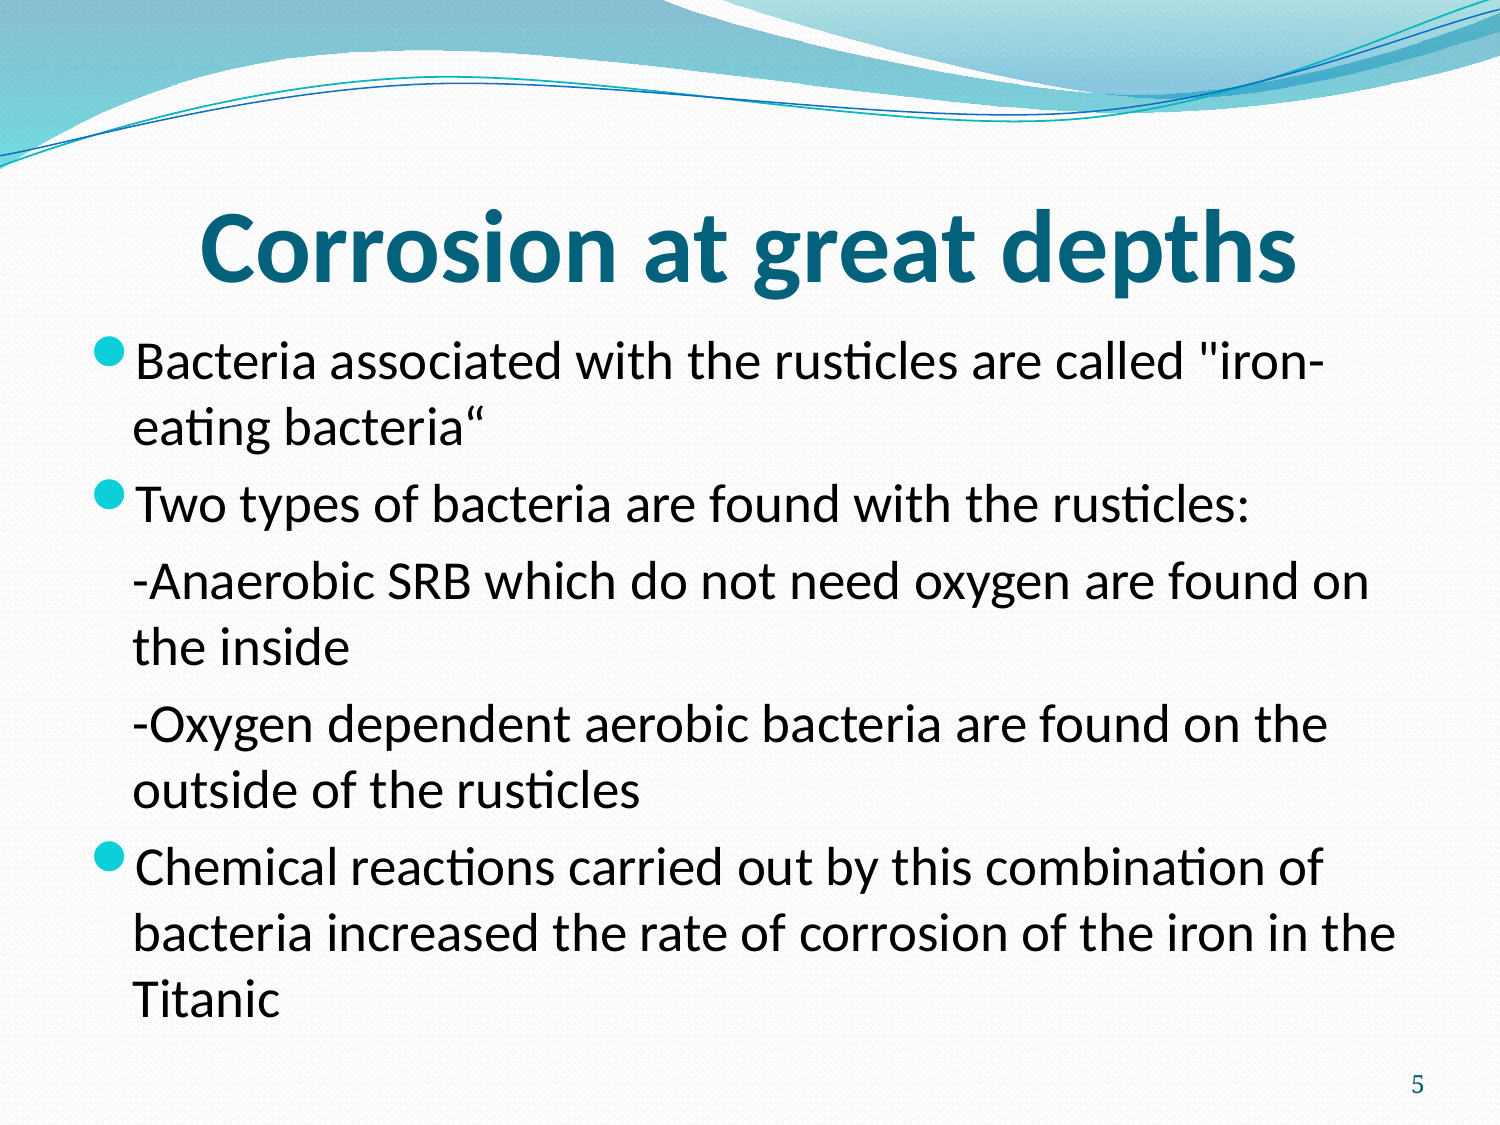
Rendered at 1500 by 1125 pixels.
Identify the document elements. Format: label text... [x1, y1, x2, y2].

list Bacteria associated with the rusticles are called "iron-eating bacteria“ Two types of bacteria are found with the rusticles: -Anaerobic SRB which do not need oxygen are found on the inside -Oxygen dependent aerobic bacteria are found on the outside of the rusticles Chemical reactions carried out by this combination of bacteria increased the rate of corrosion of the iron in the Titanic [75, 317, 1425, 1038]
title Corrosion at great depths [75, 115, 1425, 303]
slide_number 5 [1299, 1042, 1425, 1103]
